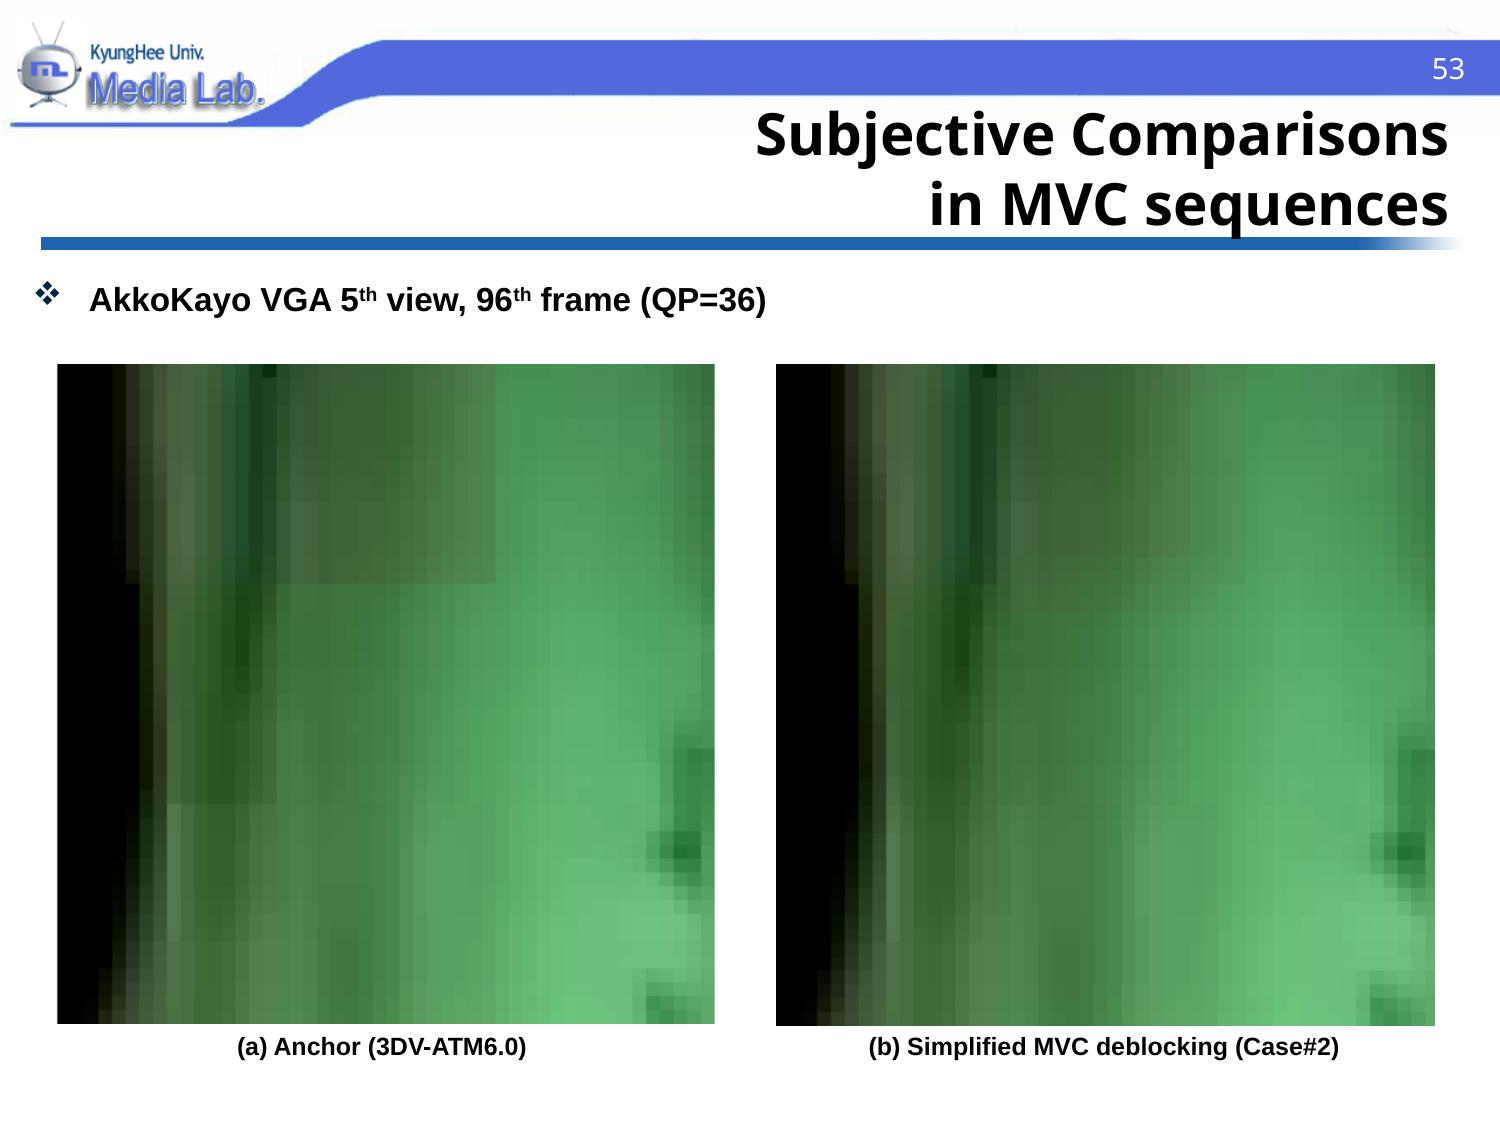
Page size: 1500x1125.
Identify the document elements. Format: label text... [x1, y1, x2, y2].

slide_number 53 [1403, 42, 1481, 93]
title Subjective Comparisons in MVC sequences [312, 101, 1465, 233]
picture [41, 237, 1500, 250]
picture [52, 361, 715, 1024]
picture [773, 361, 1436, 1027]
list AkkoKayo VGA 5th view, 96th frame (QP=36) [17, 262, 1483, 1107]
text_box (b) Simplified MVC deblocking (Case#2) [853, 1034, 1356, 1068]
picture [0, 0, 1500, 138]
text_box (a) Anchor (3DV-ATM6.0) [222, 1032, 543, 1068]
